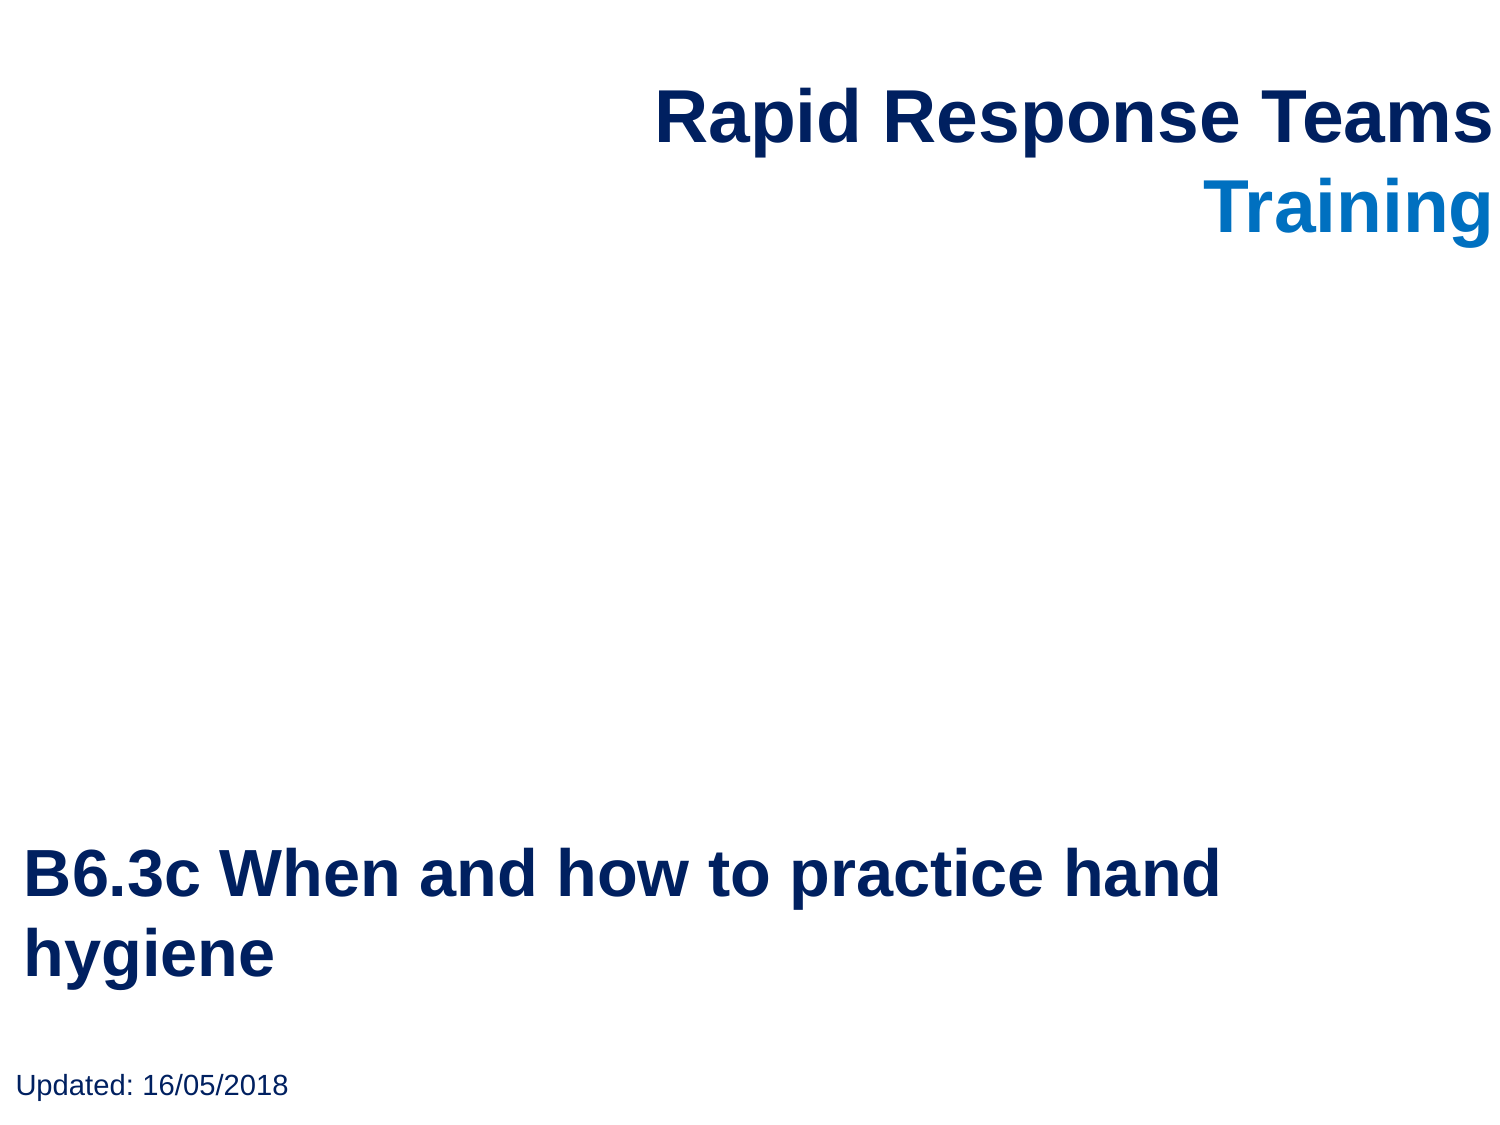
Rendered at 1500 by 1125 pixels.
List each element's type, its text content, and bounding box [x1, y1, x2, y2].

text_box Updated: 16/05/2018 [0, 1058, 304, 1109]
text_box B6.3c When and how to practice hand hygiene [16, 822, 1459, 998]
text_box Rapid Response Teams Training [560, 67, 1495, 248]
